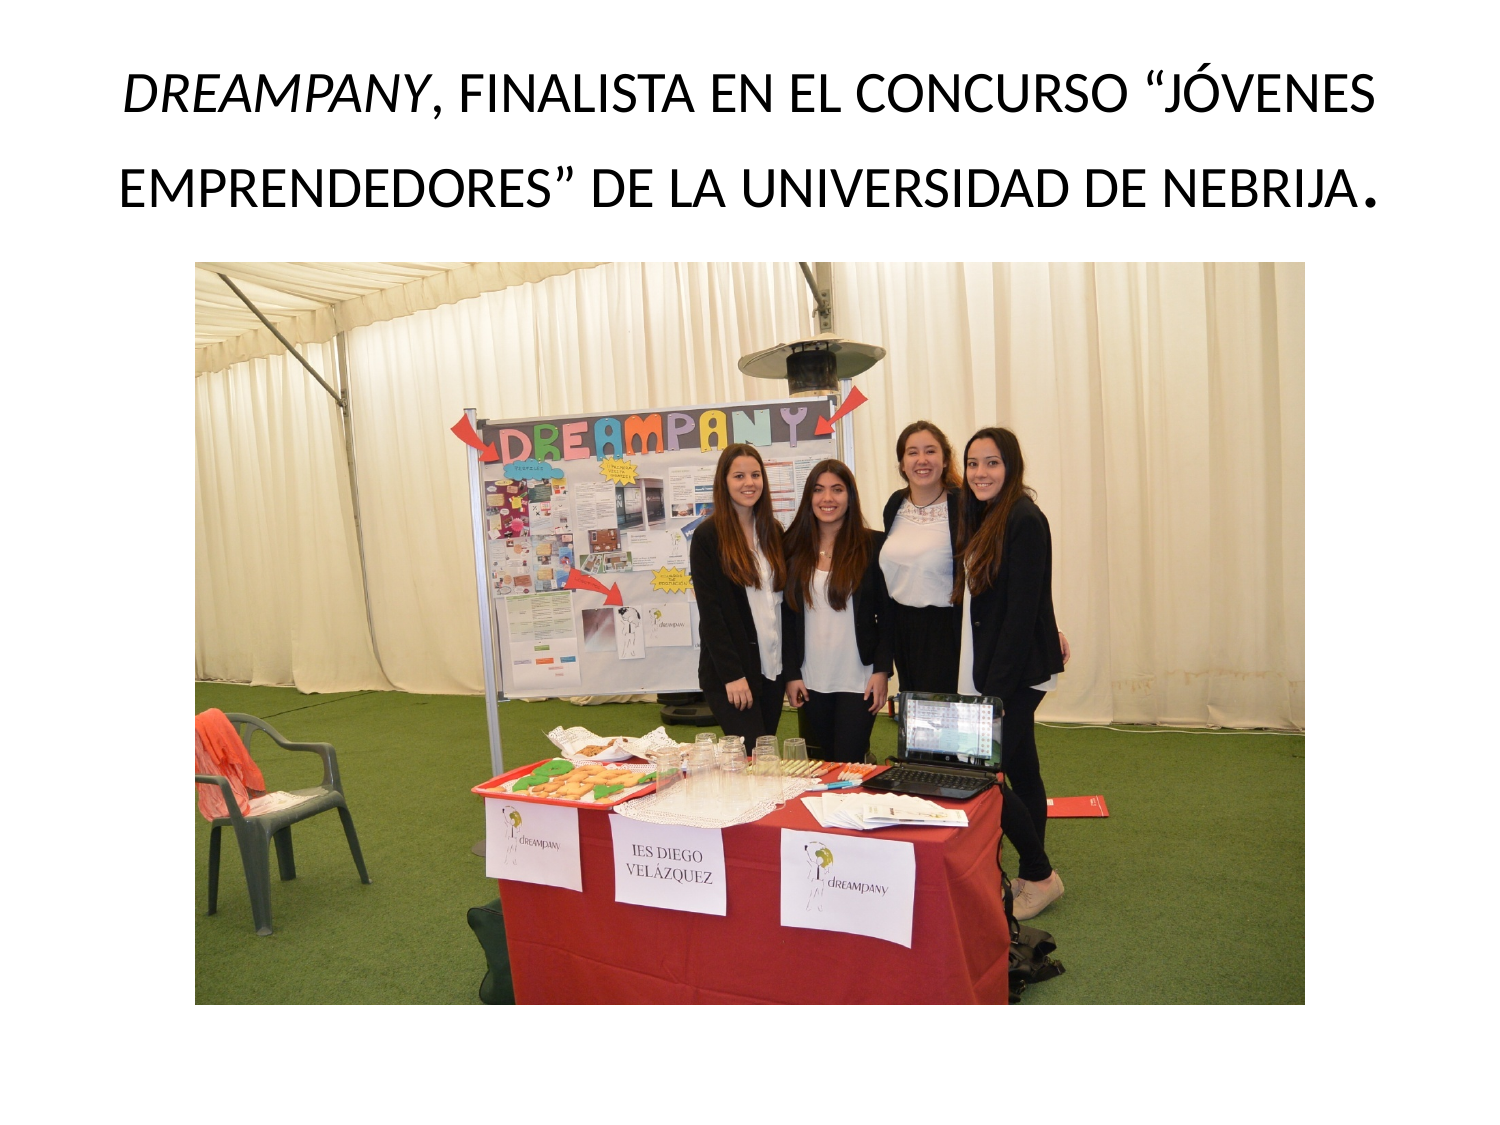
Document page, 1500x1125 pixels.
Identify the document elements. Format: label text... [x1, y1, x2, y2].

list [195, 262, 1305, 1006]
title DREAMPANY, FINALISTA EN EL CONCURSO “JÓVENES EMPRENDEDORES” DE LA UNIVERSIDAD DE NEBRIJA. [75, 45, 1425, 233]
